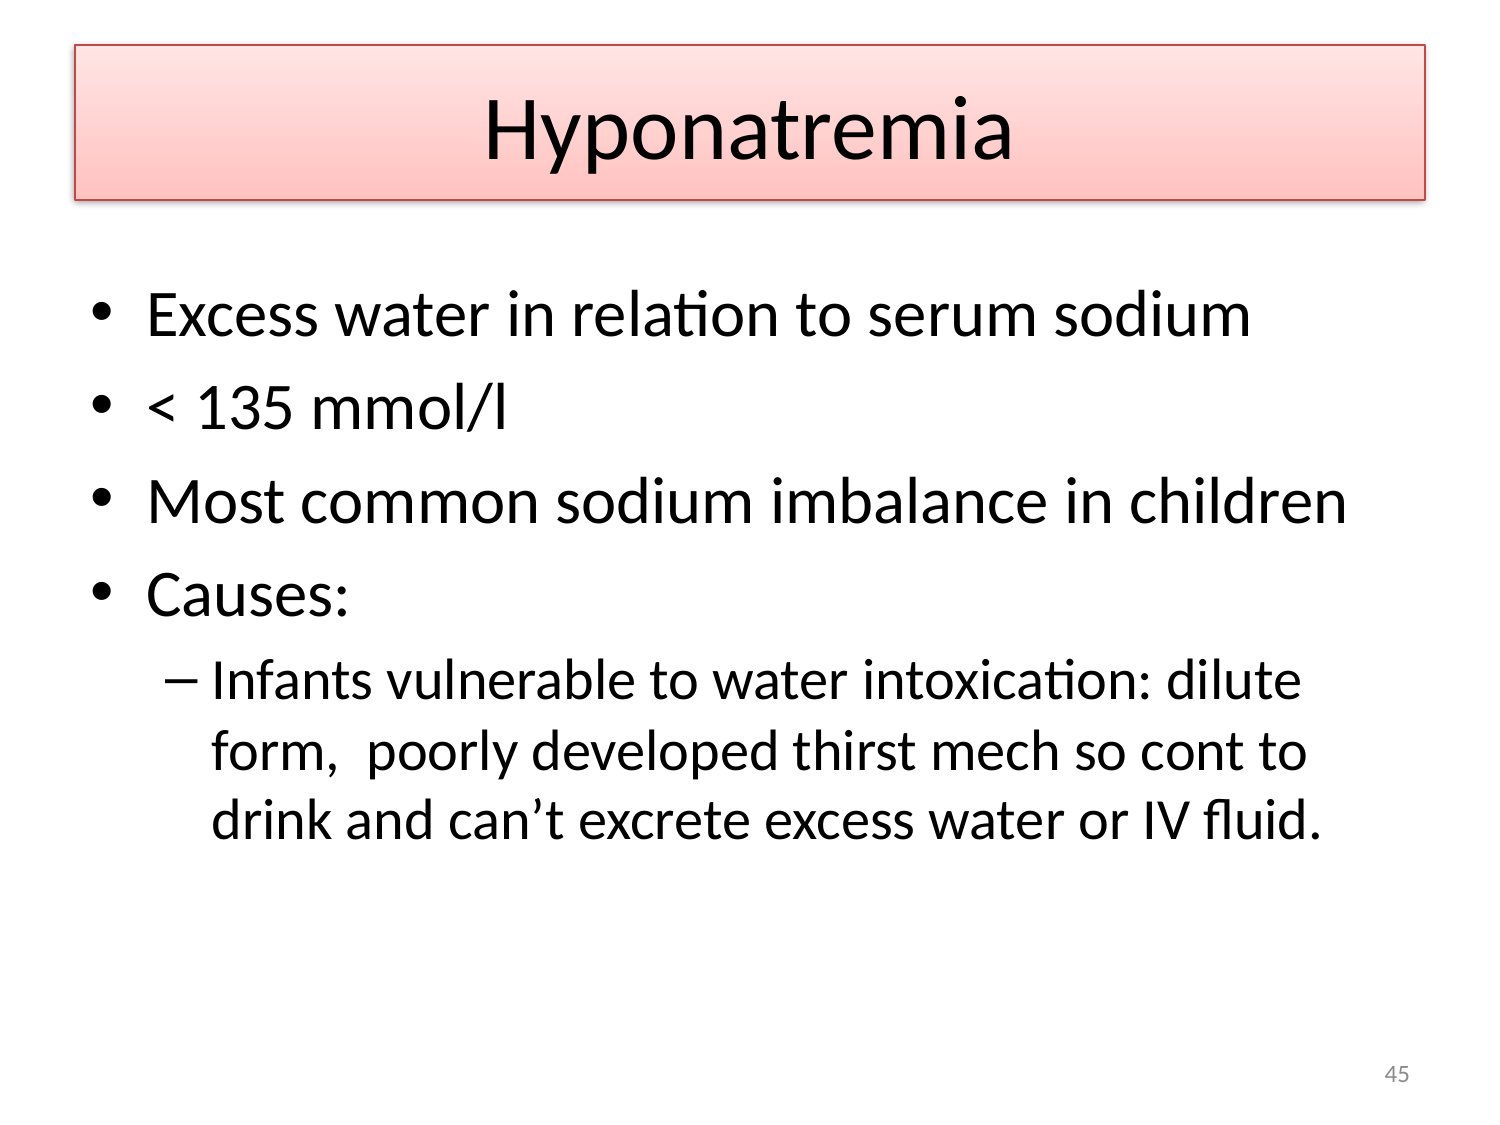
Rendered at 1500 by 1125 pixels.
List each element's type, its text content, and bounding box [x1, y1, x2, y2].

title Hyponatremia [74, 44, 1426, 201]
slide_number 45 [1074, 1042, 1425, 1103]
list Excess water in relation to serum sodium < 135 mmol/l Most common sodium imbalance in children Causes: Infants vulnerable to water intoxication: dilute form, poorly developed thirst mech so cont to drink and can’t excrete excess water or IV fluid. [75, 262, 1425, 1005]
